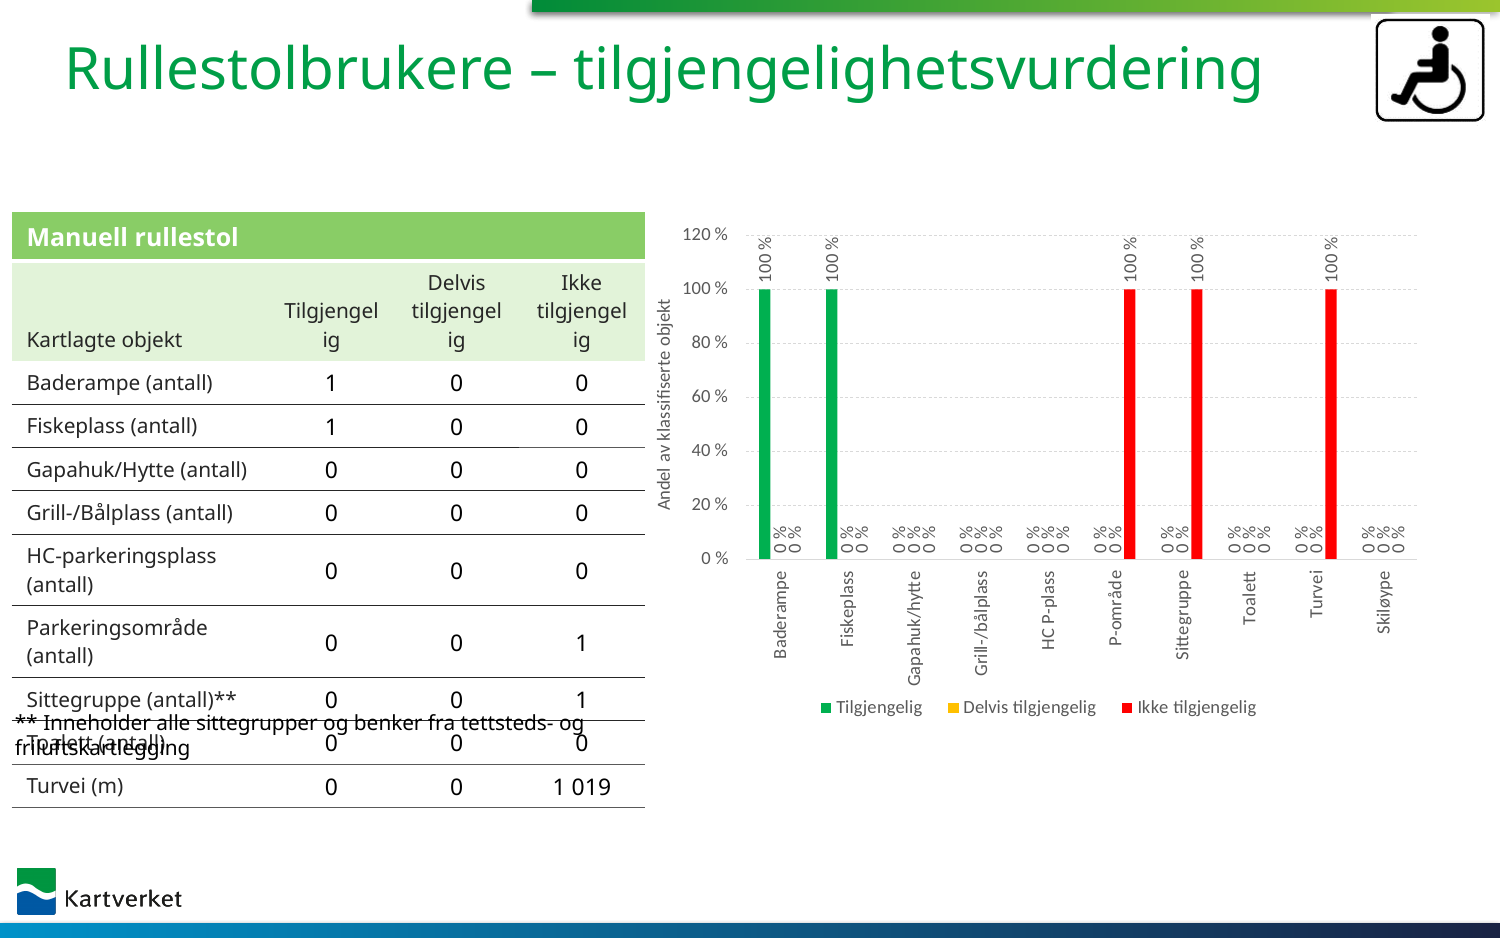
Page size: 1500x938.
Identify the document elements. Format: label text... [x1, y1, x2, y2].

table_cell Parkeringsområde (antall) [12, 606, 269, 677]
table_cell 0 [394, 361, 519, 404]
picture [1371, 13, 1491, 127]
table_cell Tilgjengelig [269, 263, 394, 361]
table_cell 0 [269, 606, 394, 677]
table_cell 0 [394, 768, 519, 807]
table_cell 0 [394, 405, 519, 447]
table_cell Turvei (m) [12, 768, 269, 807]
table_cell 0 [269, 448, 394, 490]
table_cell Grill-/Bålplass (antall) [12, 491, 269, 534]
table_cell 0 [519, 448, 638, 490]
table_cell Sittegruppe (antall)** [12, 678, 269, 702]
table_cell Ikke tilgjengelig [519, 263, 638, 361]
table_cell HC-parkeringsplass (antall) [12, 535, 269, 605]
table_cell Kartlagte objekt [12, 263, 269, 361]
text_box ** Inneholder alle sittegrupper og benker fra tettsteds- og friluftskartlegging [0, 702, 745, 768]
table_header Manuell rullestol [12, 212, 645, 259]
table_cell 1 [519, 678, 638, 702]
table_cell Delvis tilgjengelig [394, 263, 519, 361]
table_cell 0 [394, 535, 519, 605]
table_cell 0 [269, 678, 394, 702]
table_cell 0 [519, 535, 638, 605]
table_cell Fiskeplass (antall) [12, 405, 269, 447]
table_cell 1 [519, 606, 638, 677]
table_cell 0 [519, 491, 638, 534]
table_cell 0 [269, 491, 394, 534]
table_cell 0 [394, 678, 519, 702]
table_cell 0 [394, 448, 519, 490]
table_cell 0 [519, 405, 638, 447]
text_box Rullestolbrukere – tilgjengelighetsvurdering [49, 12, 1372, 109]
table_cell 1 [269, 361, 394, 404]
table_cell 0 [394, 606, 519, 677]
table_cell 1 [269, 405, 394, 447]
table_cell Gapahuk/Hytte (antall) [12, 448, 269, 490]
table_cell 0 [519, 361, 638, 404]
table_cell Baderampe (antall) [12, 361, 269, 404]
picture [643, 218, 1427, 728]
table_cell 0 [269, 768, 394, 807]
table_cell 1 019 [519, 768, 645, 807]
table_cell 0 [269, 535, 394, 605]
table_cell 0 [394, 491, 519, 534]
